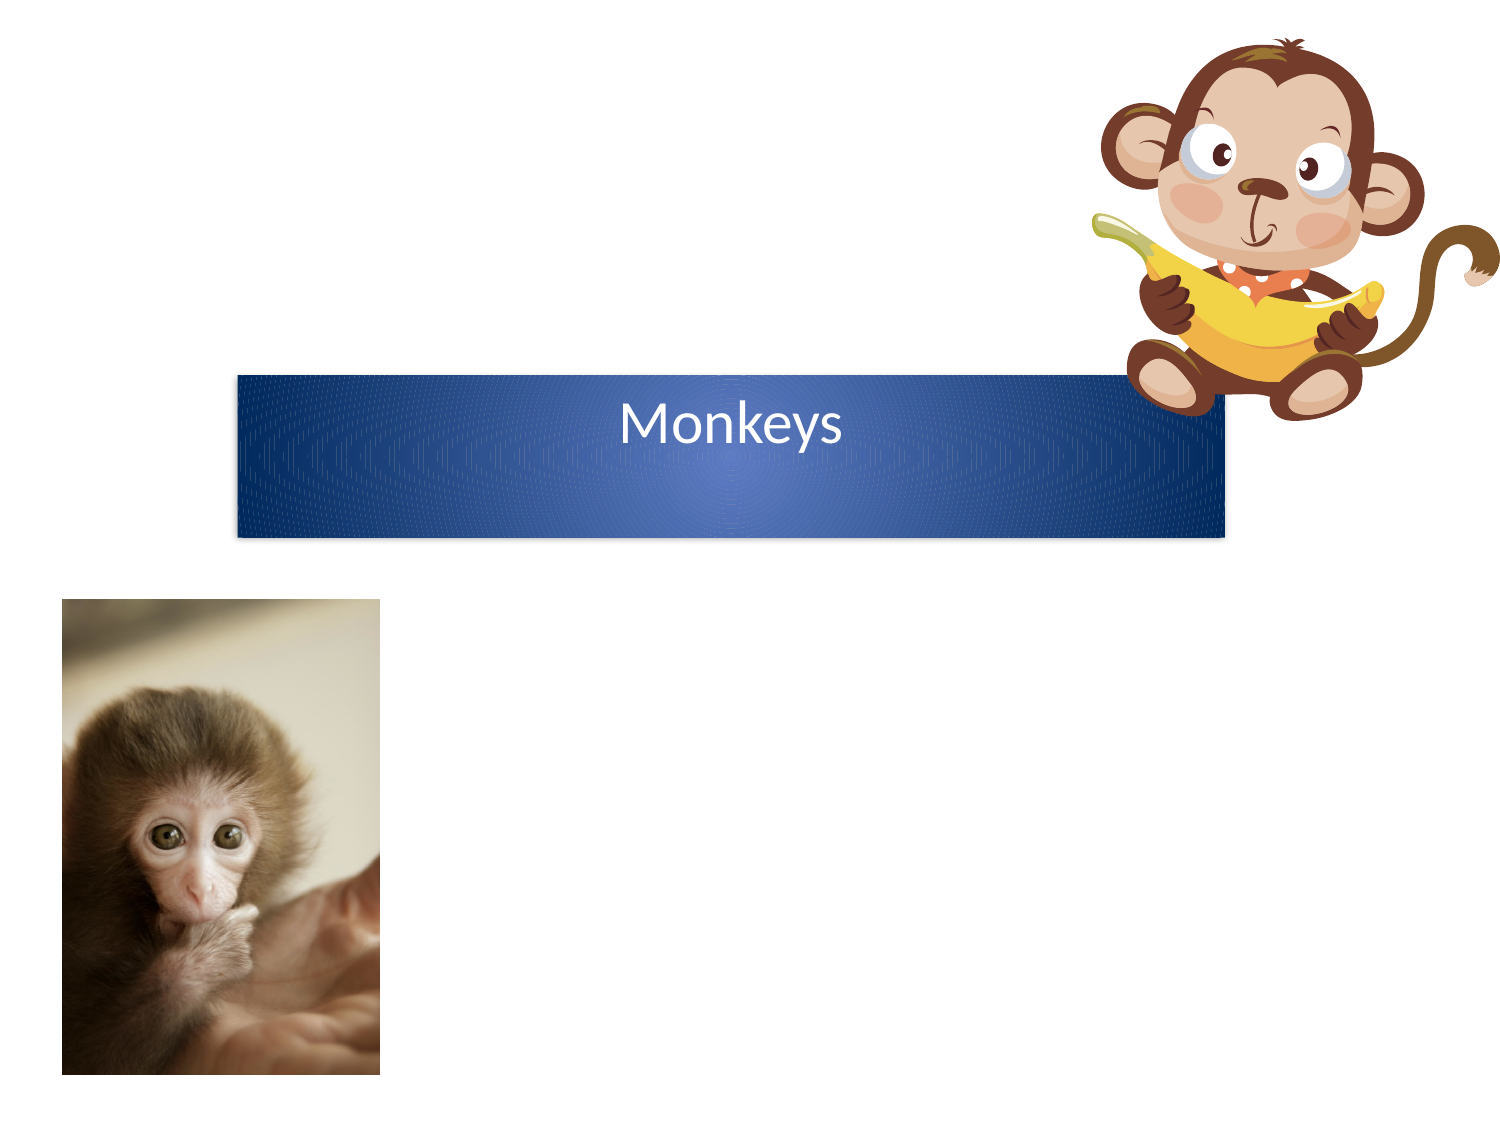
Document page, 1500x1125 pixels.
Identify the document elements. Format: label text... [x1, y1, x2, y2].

title Monkeys [237, 375, 1225, 538]
picture [1091, 37, 1500, 422]
picture [62, 599, 380, 1076]
